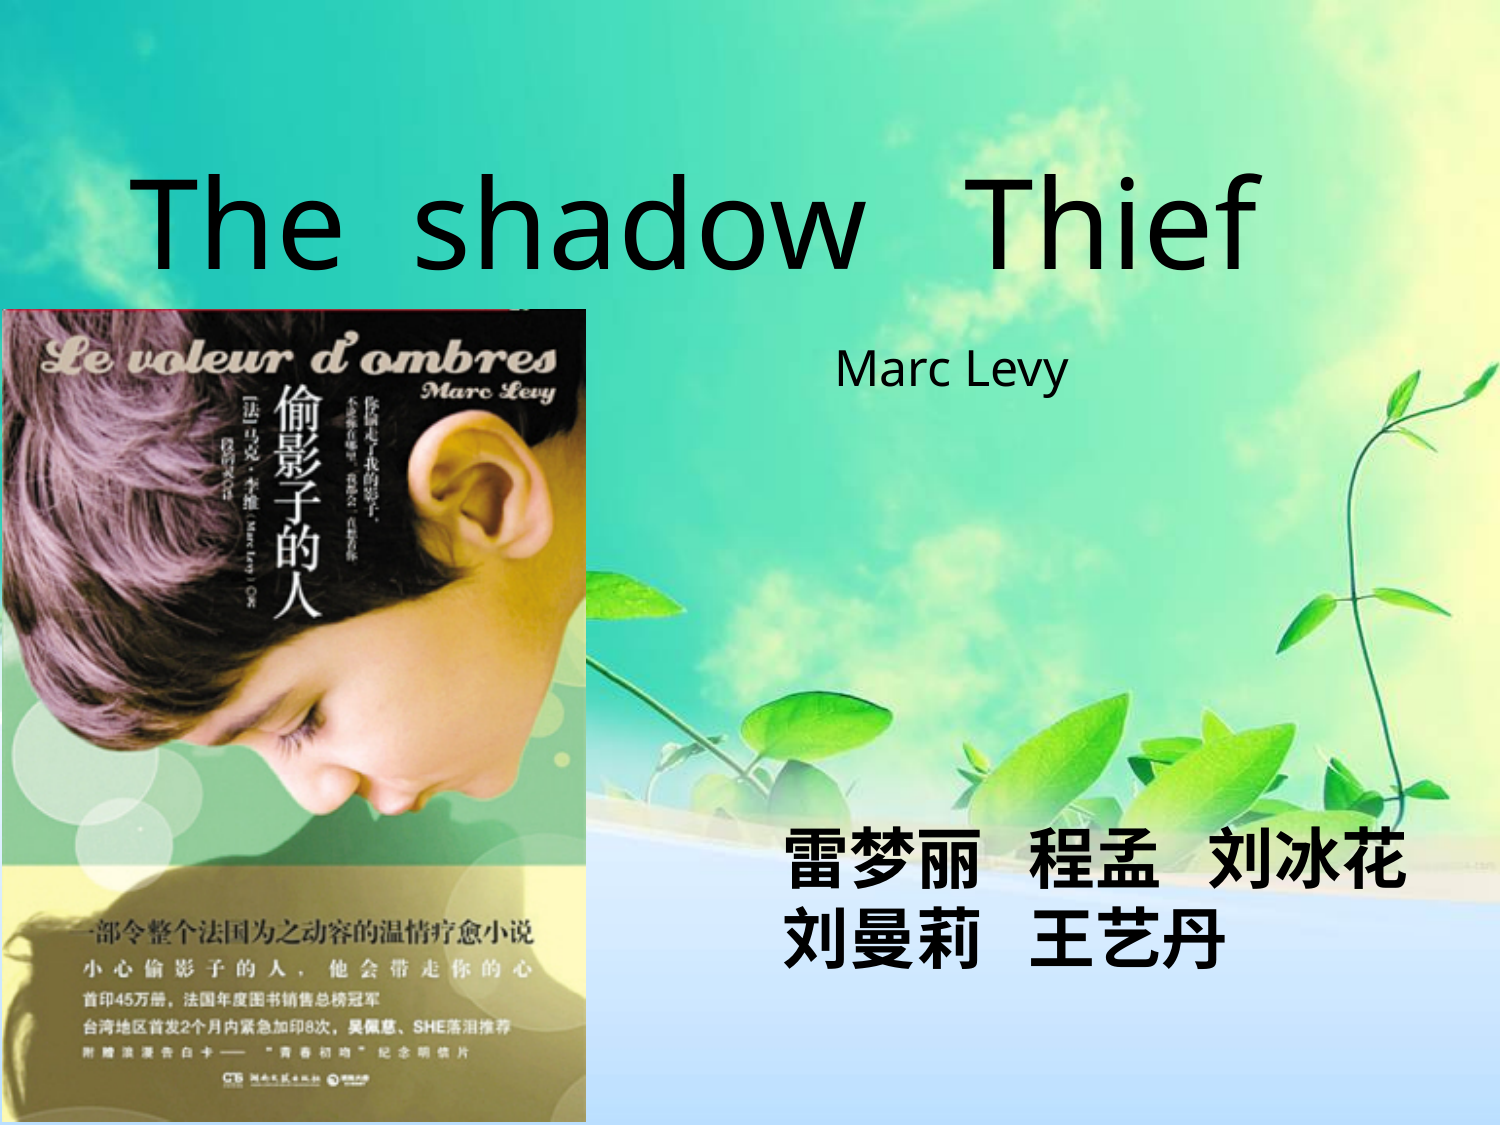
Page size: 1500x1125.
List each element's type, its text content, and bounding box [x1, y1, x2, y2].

picture [0, 0, 1500, 1125]
subtitle Marc Levy [819, 328, 1464, 431]
title The shadow Thief [42, 106, 1346, 333]
text_box 雷梦丽 程孟 刘冰花 刘曼莉 王艺丹 [768, 809, 1476, 985]
